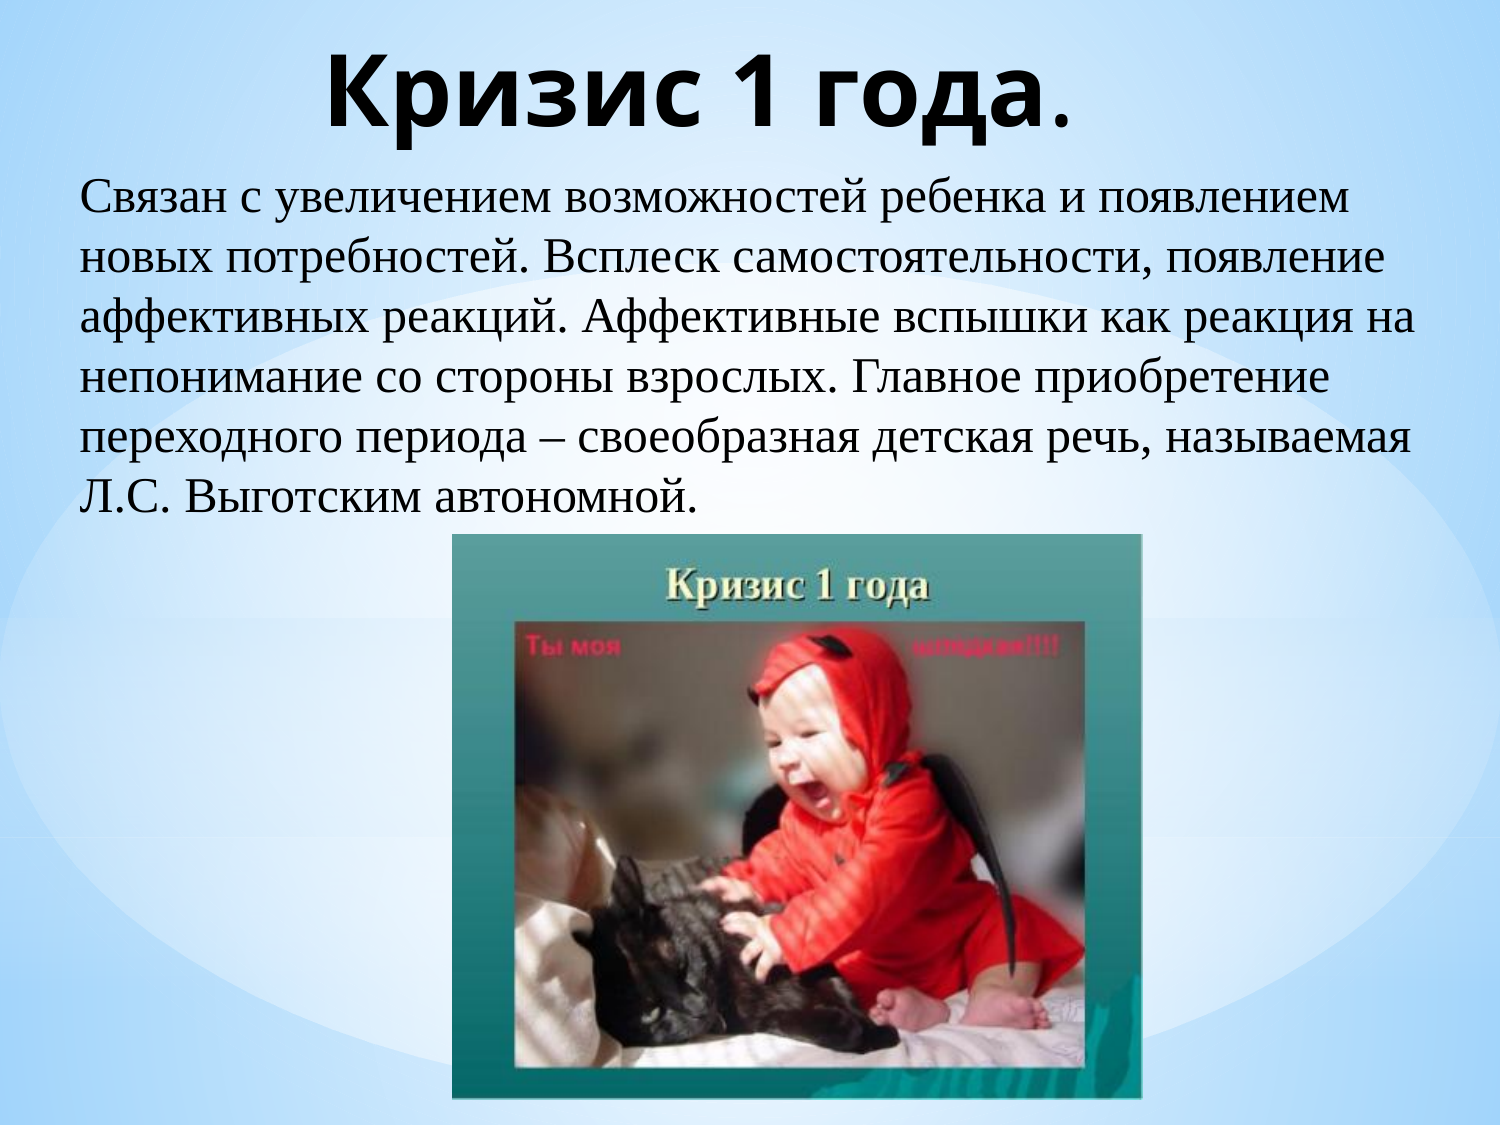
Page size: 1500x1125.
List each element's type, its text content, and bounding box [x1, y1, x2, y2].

text_box Связан с увеличением возможностей ребенка и появлением новых потребностей. Всплеск самостоятельности, появление аффективных реакций. Аффективные вспышки как реакция на непонимание со стороны взрослых. Главное приобретение переходного периода – своеобразная детская речь, называемая Л.С. Выготским автономной. [64, 155, 1447, 531]
picture [452, 533, 1144, 1101]
text_box Кризис 1 года. [307, 19, 1117, 154]
